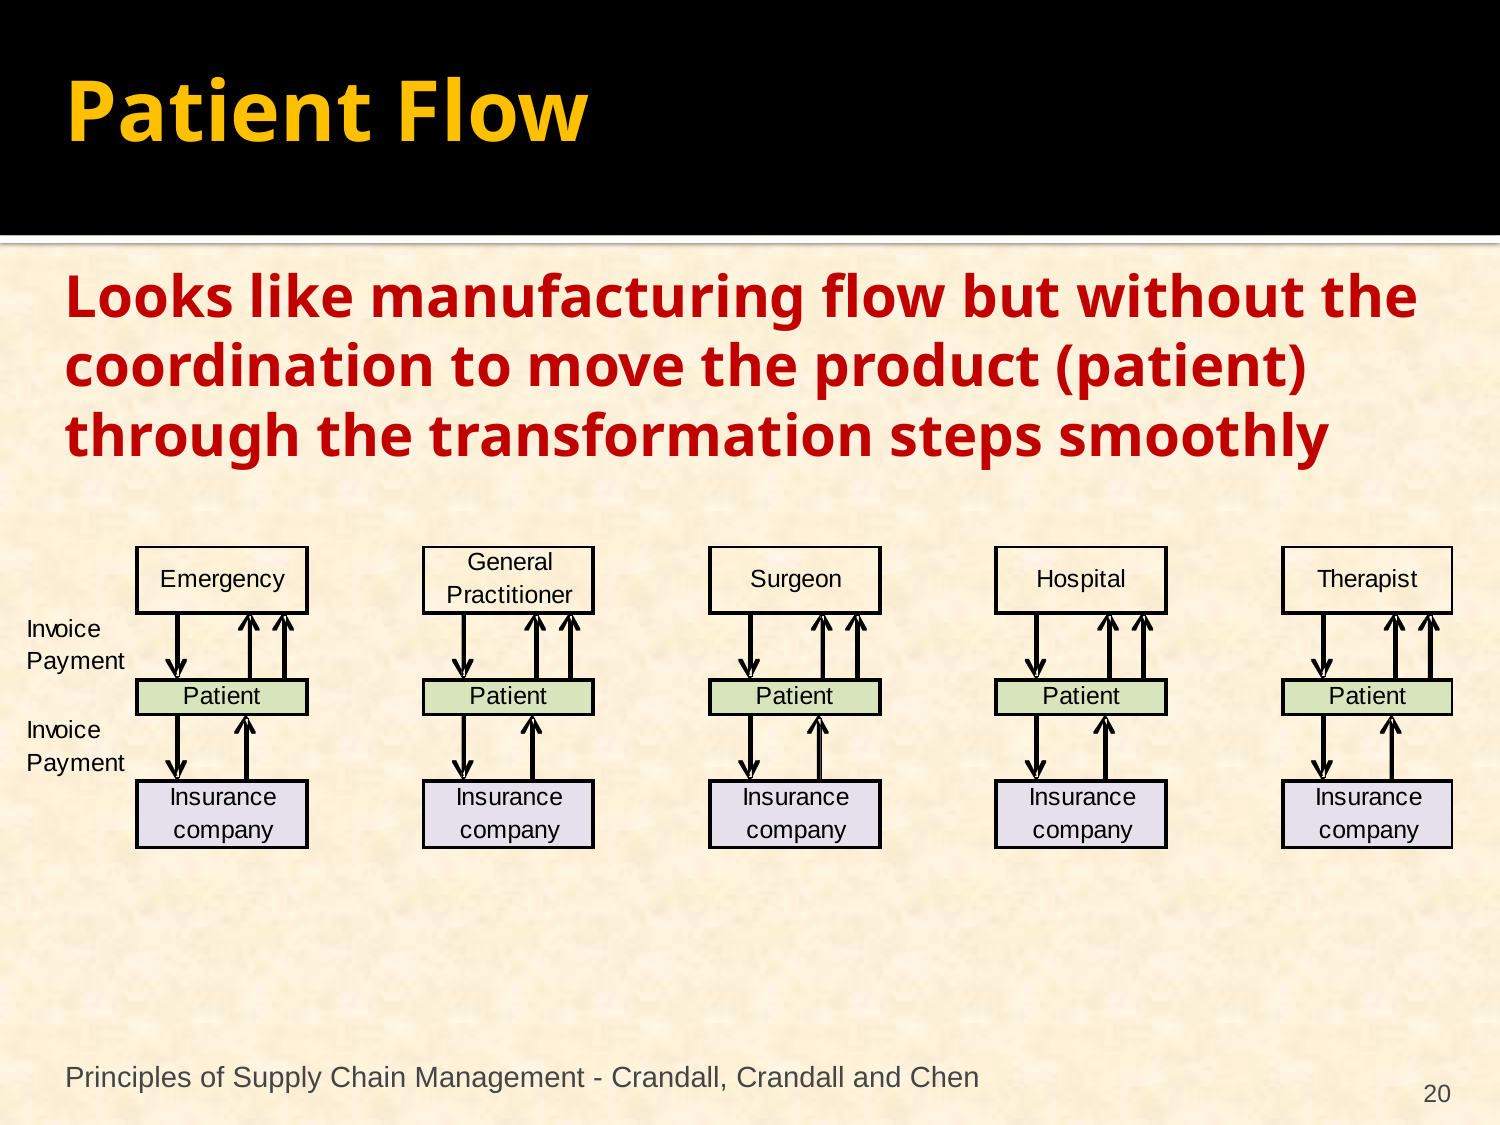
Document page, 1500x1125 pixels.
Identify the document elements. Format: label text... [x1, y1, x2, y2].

picture [0, 243, 1500, 1125]
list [20, 546, 1455, 850]
slide_number 20 [1345, 1062, 1467, 1108]
title Patient Flow Looks like manufacturing flow but without the coordination to move the product (patient) through the transformation steps smoothly [49, 37, 1450, 488]
footer Principles of Supply Chain Management - Crandall, Crandall and Chen [50, 1050, 1013, 1100]
